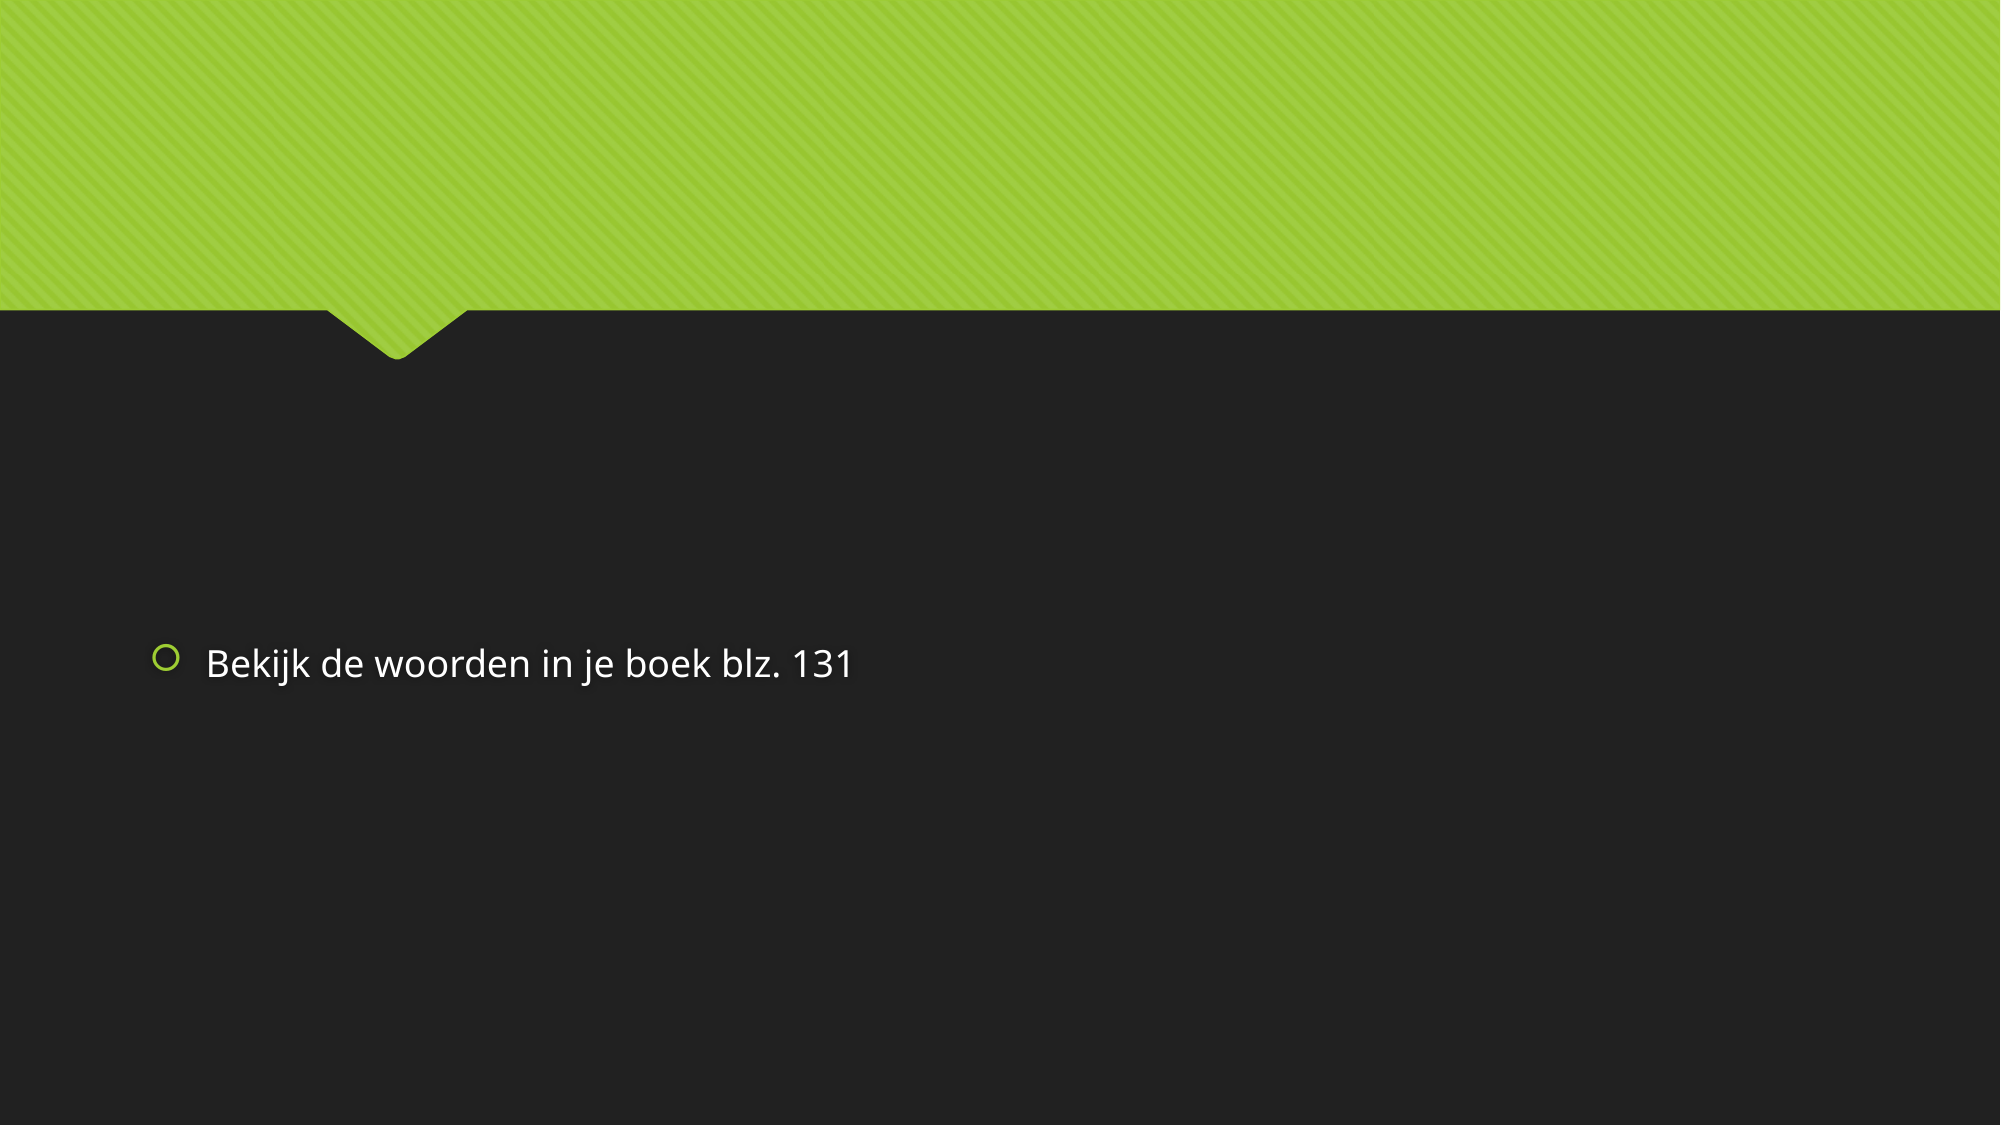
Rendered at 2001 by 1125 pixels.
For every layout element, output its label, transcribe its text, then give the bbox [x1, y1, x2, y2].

list Bekijk de woorden in je boek blz. 131 [134, 364, 1866, 962]
